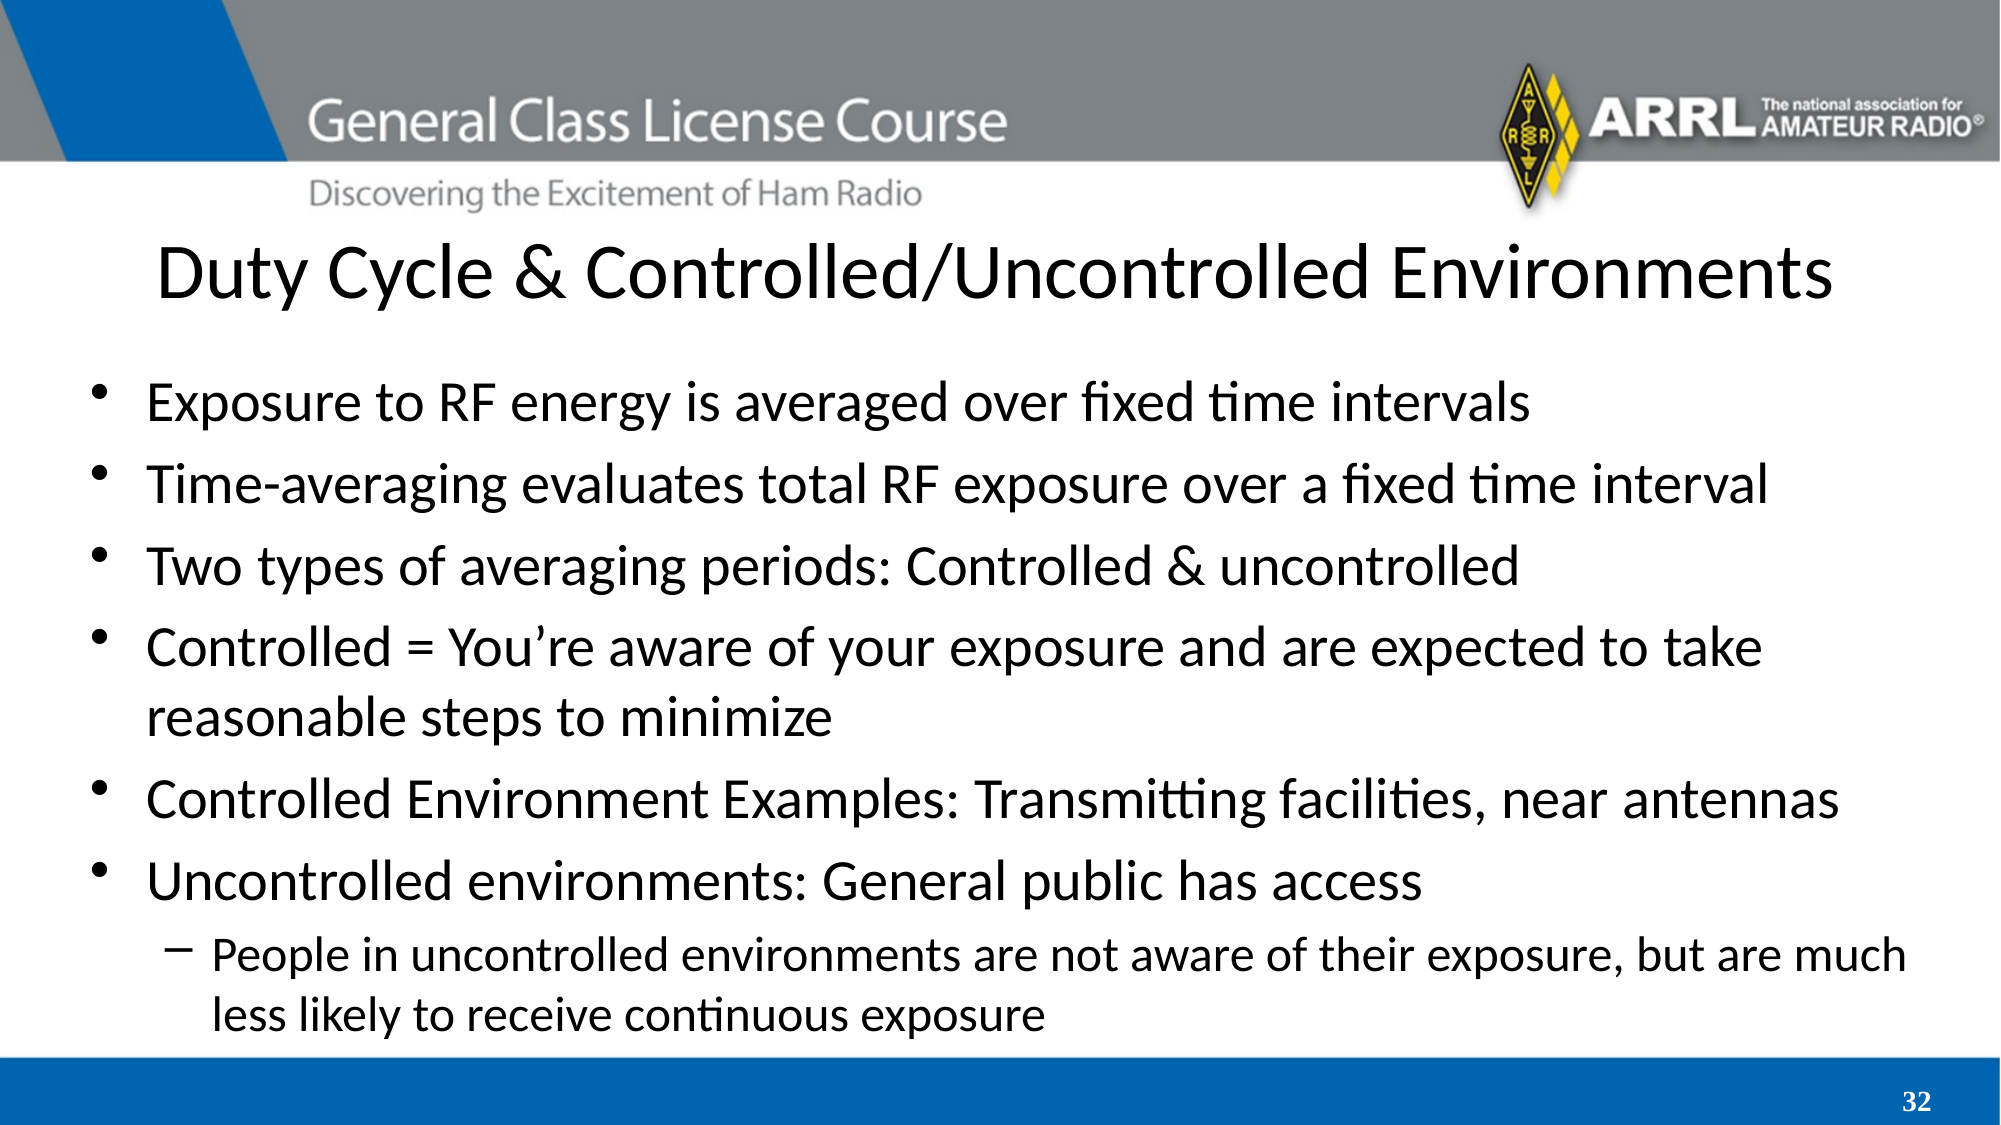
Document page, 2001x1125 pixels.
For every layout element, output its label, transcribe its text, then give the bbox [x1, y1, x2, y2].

list Exposure to RF energy is averaged over fixed time intervals Time-averaging evaluates total RF exposure over a fixed time interval Two types of averaging periods: Controlled & uncontrolled Controlled = You’re aware of your exposure and are expected to take reasonable steps to minimize Controlled Environment Examples: Transmitting facilities, near antennas Uncontrolled environments: General public has access People in uncontrolled environments are not aware of their exposure, but are much less likely to receive continuous exposure [75, 355, 1925, 1075]
title Duty Cycle & Controlled/Uncontrolled Environments [96, 212, 1897, 355]
picture [0, 0, 2001, 1125]
